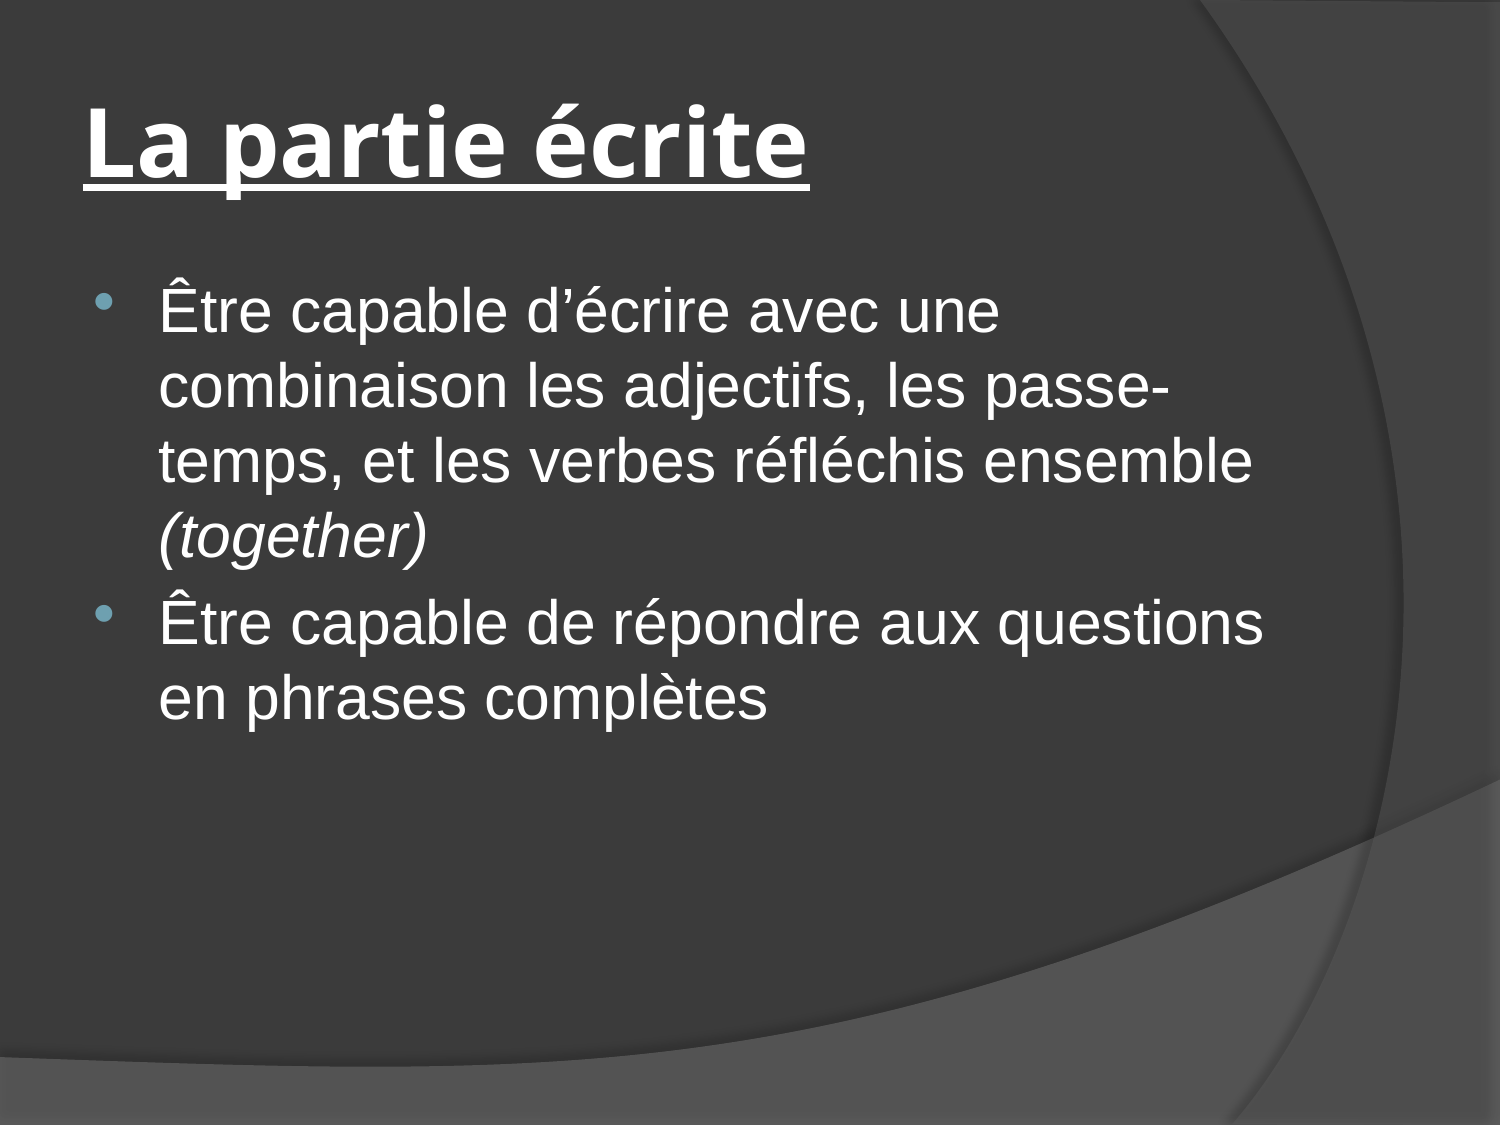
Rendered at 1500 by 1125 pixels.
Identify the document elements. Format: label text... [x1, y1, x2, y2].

title La partie écrite [75, 45, 1300, 233]
list Être capable d’écrire avec une combinaison les adjectifs, les passe-temps, et les verbes réfléchis ensemble (together) Être capable de répondre aux questions en phrases complètes [75, 262, 1300, 1005]
